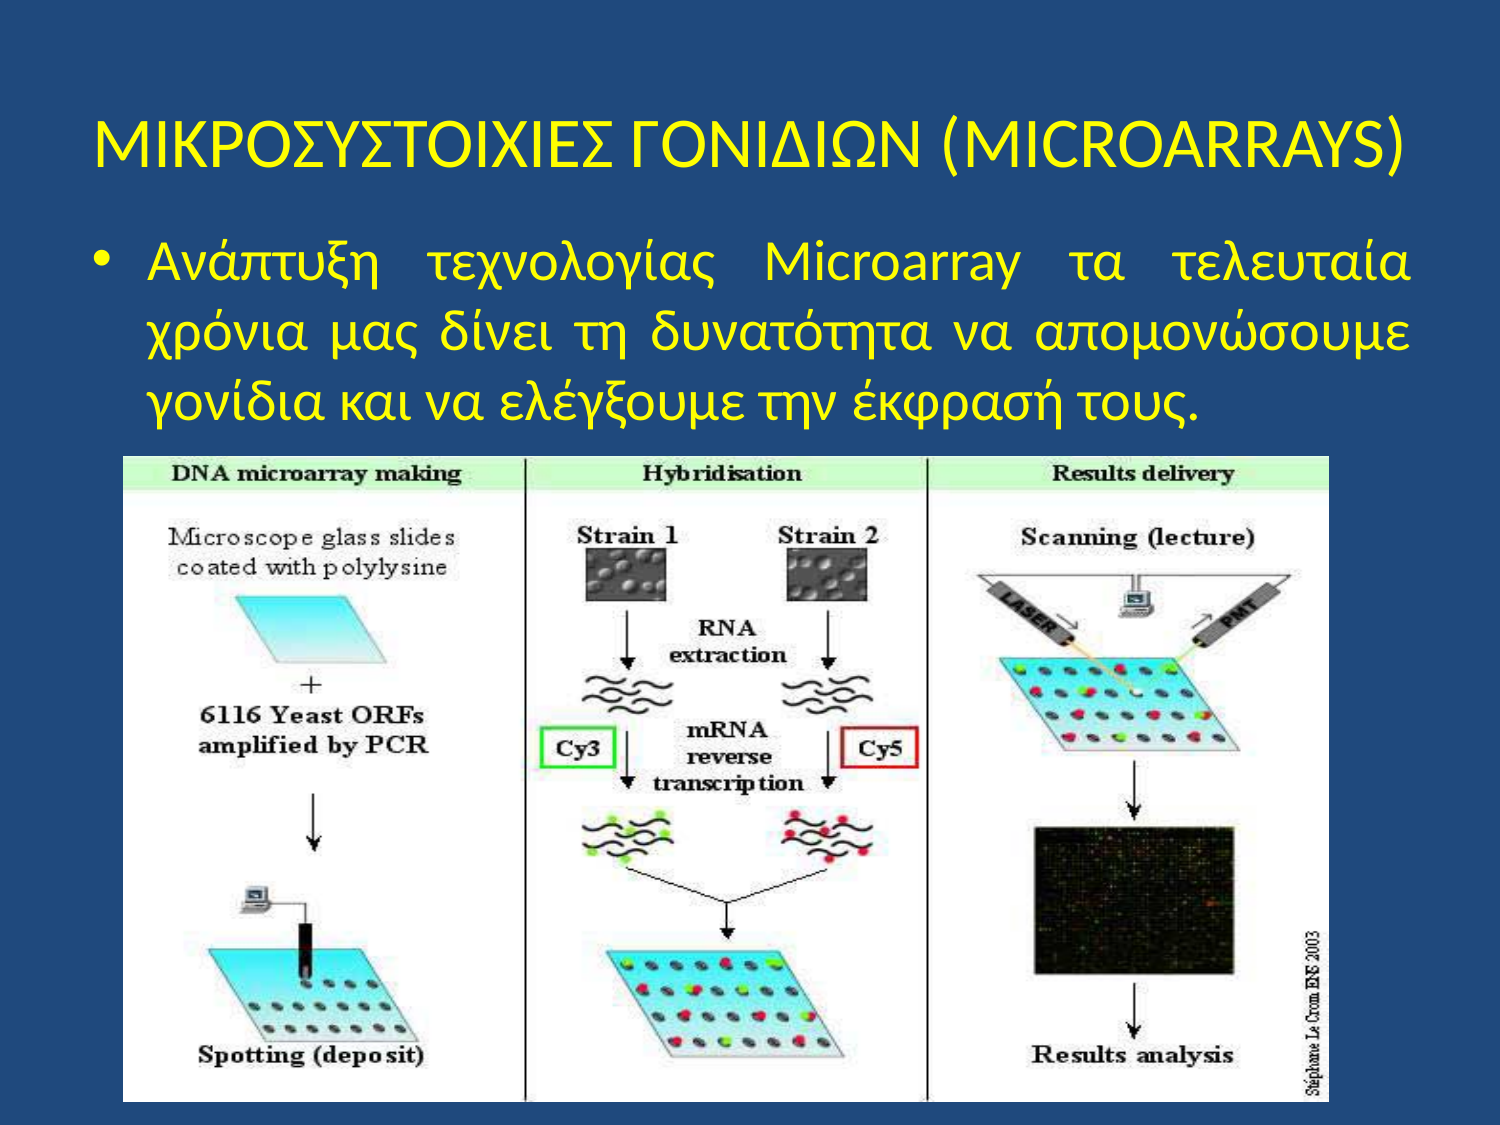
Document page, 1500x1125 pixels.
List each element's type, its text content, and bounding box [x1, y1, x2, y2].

title μικροσυστοιχiεσ γονιδiων (microarrays) [75, 45, 1425, 233]
picture [123, 455, 1329, 1102]
list Ανάπτυξη τεχνολογίας Microarray τα τελευταία χρόνια μας δίνει τη δυνατότητα να απομονώσουμε γονίδια και να ελέγξουμε την έκφρασή τους. [76, 214, 1427, 958]
